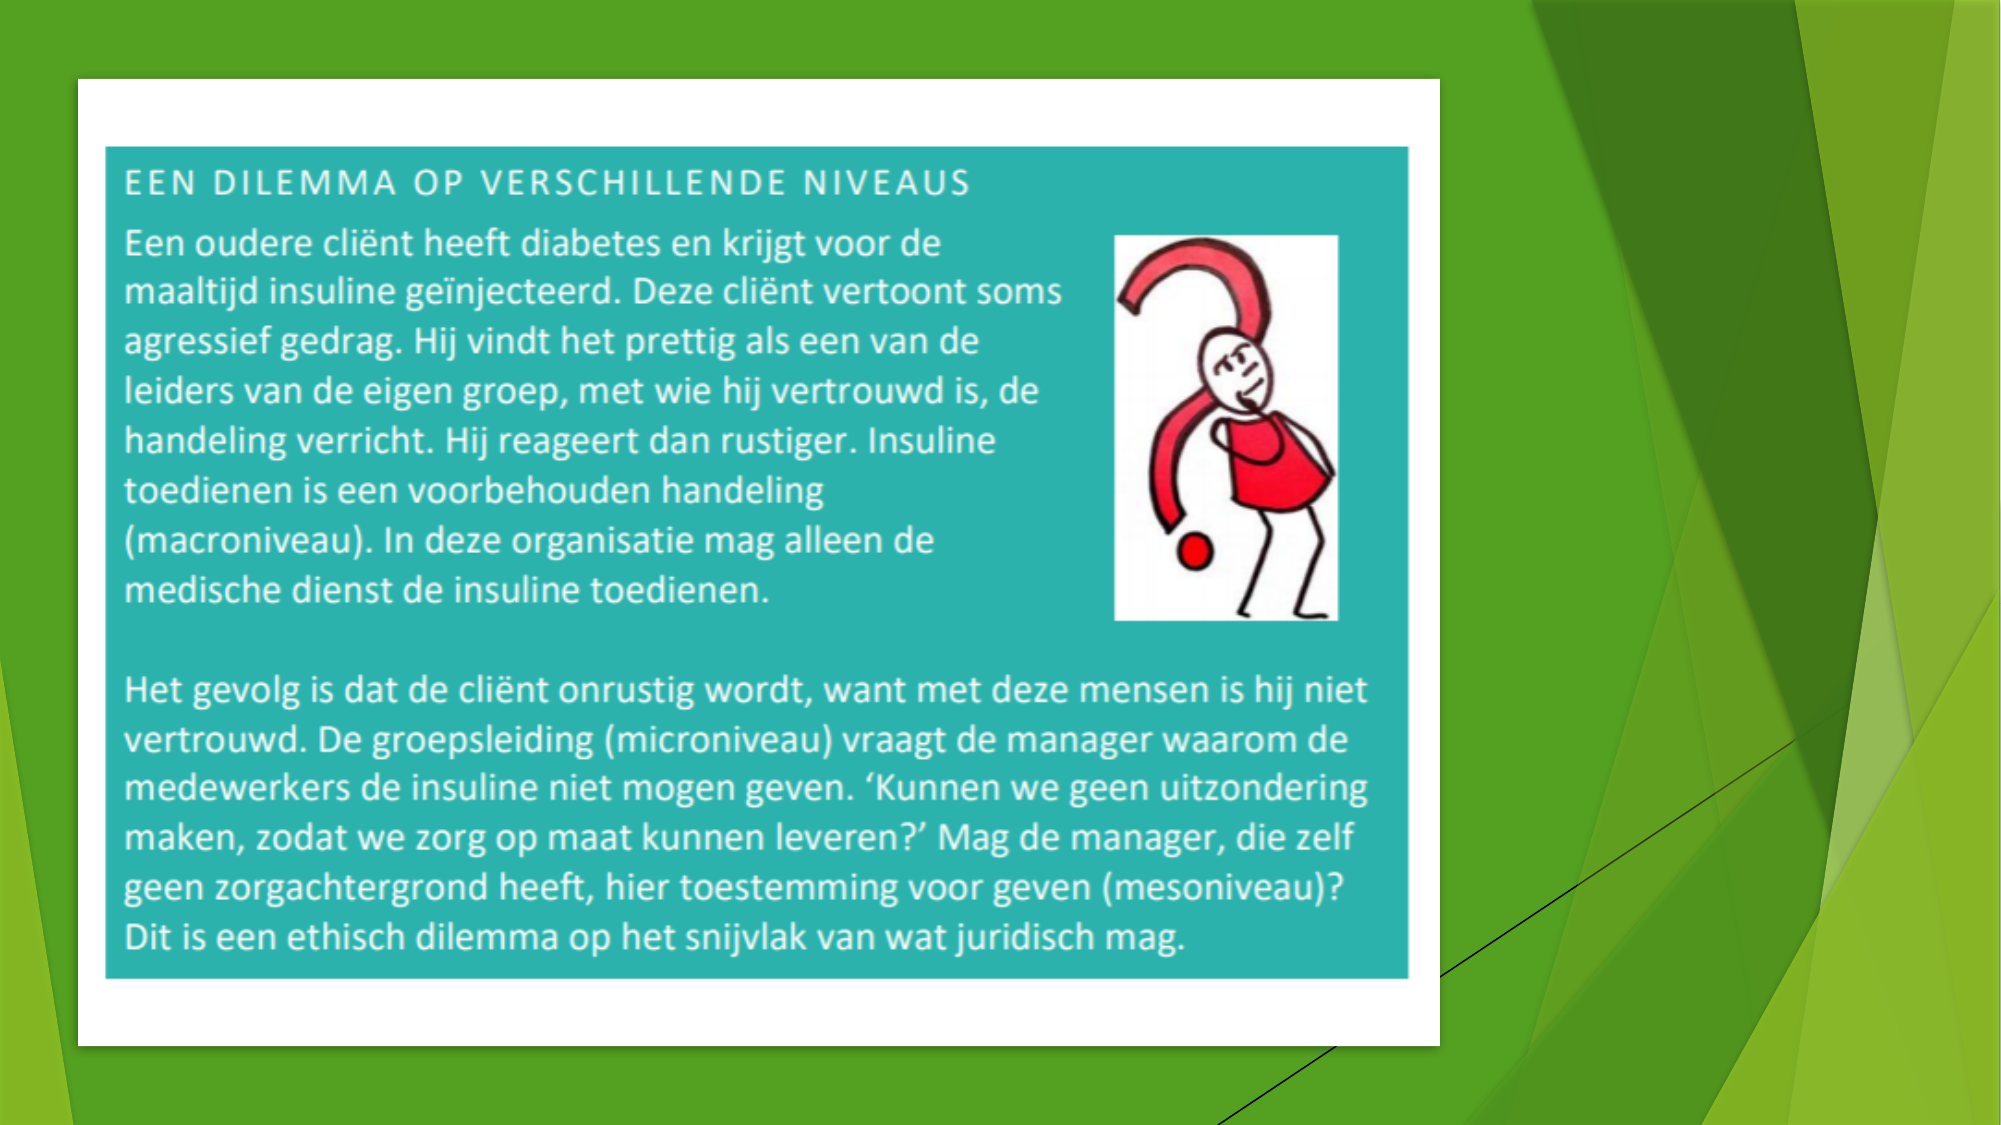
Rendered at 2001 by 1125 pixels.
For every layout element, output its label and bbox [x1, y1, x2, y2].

list [91, 122, 1436, 1008]
text_box [0, 0, 2000, 1125]
